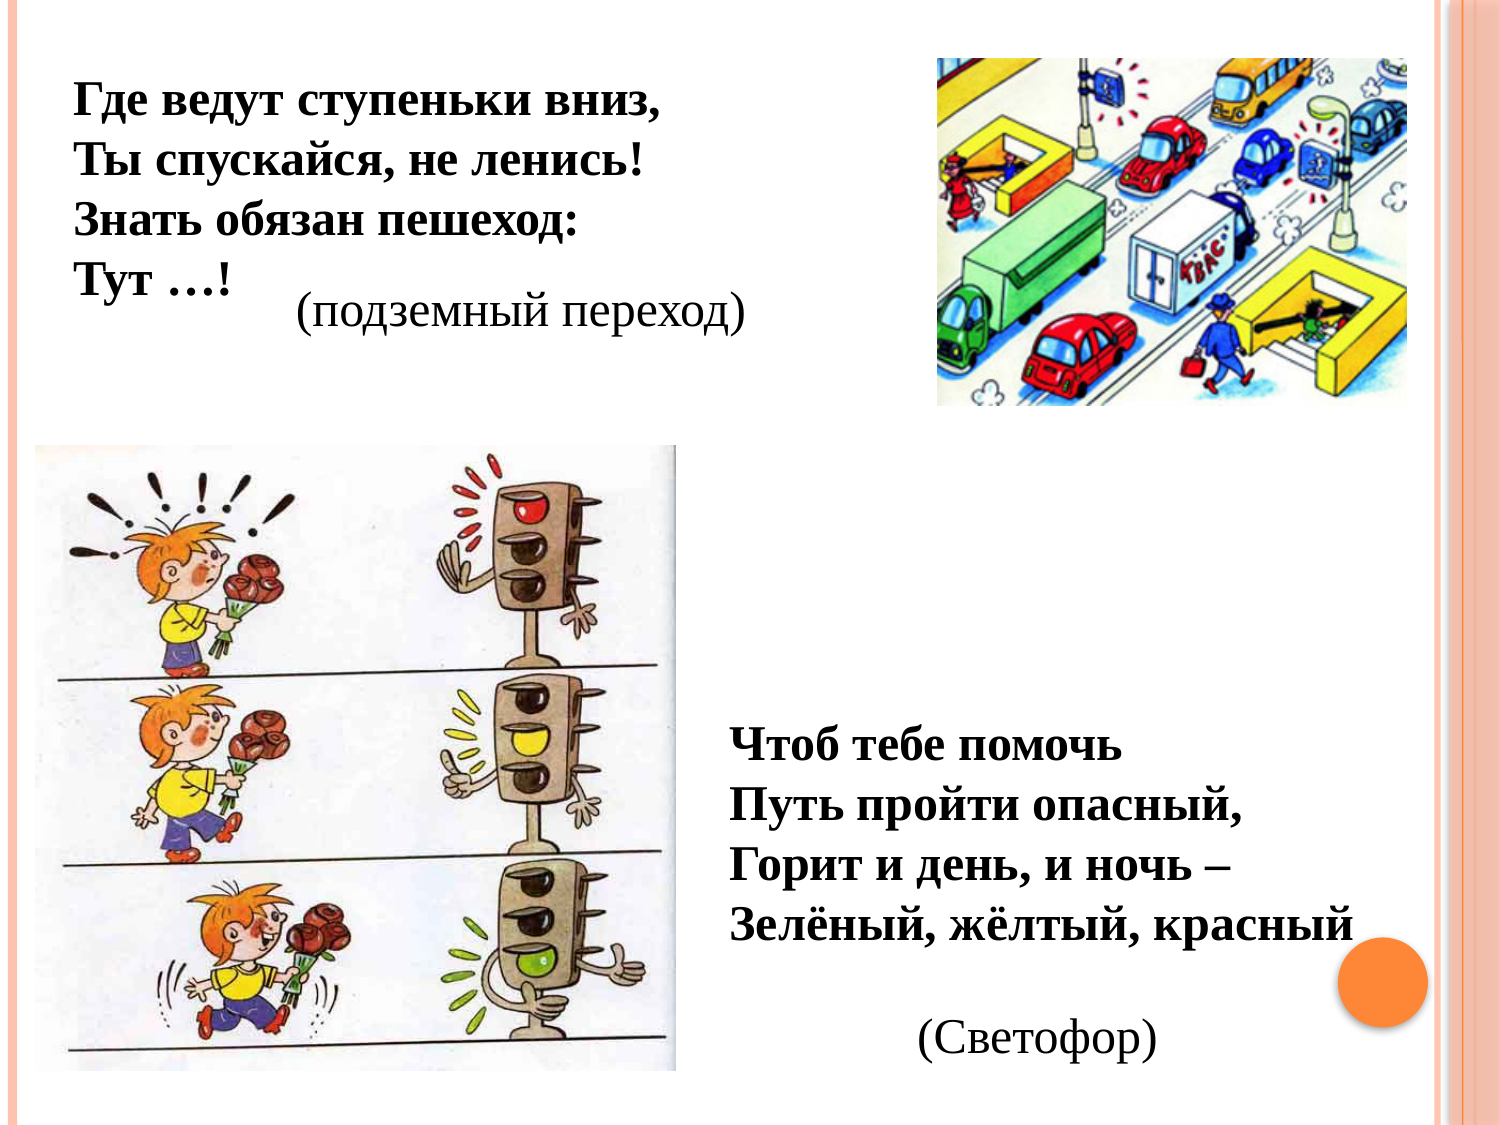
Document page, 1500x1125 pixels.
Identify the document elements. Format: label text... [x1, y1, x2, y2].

text_box Где ведут ступеньки вниз, Ты спускайся, не ленись! Знать обязан пешеход: Тут …! [58, 58, 884, 314]
picture [936, 57, 1407, 406]
picture [34, 444, 677, 1071]
text_box Чтоб тебе помочь Путь пройти опасный, Горит и день, и ночь – Зелёный, жёлтый, красный [714, 703, 1407, 958]
text_box (подземный переход) [281, 269, 832, 345]
text_box (Светофор) [902, 996, 1176, 1071]
